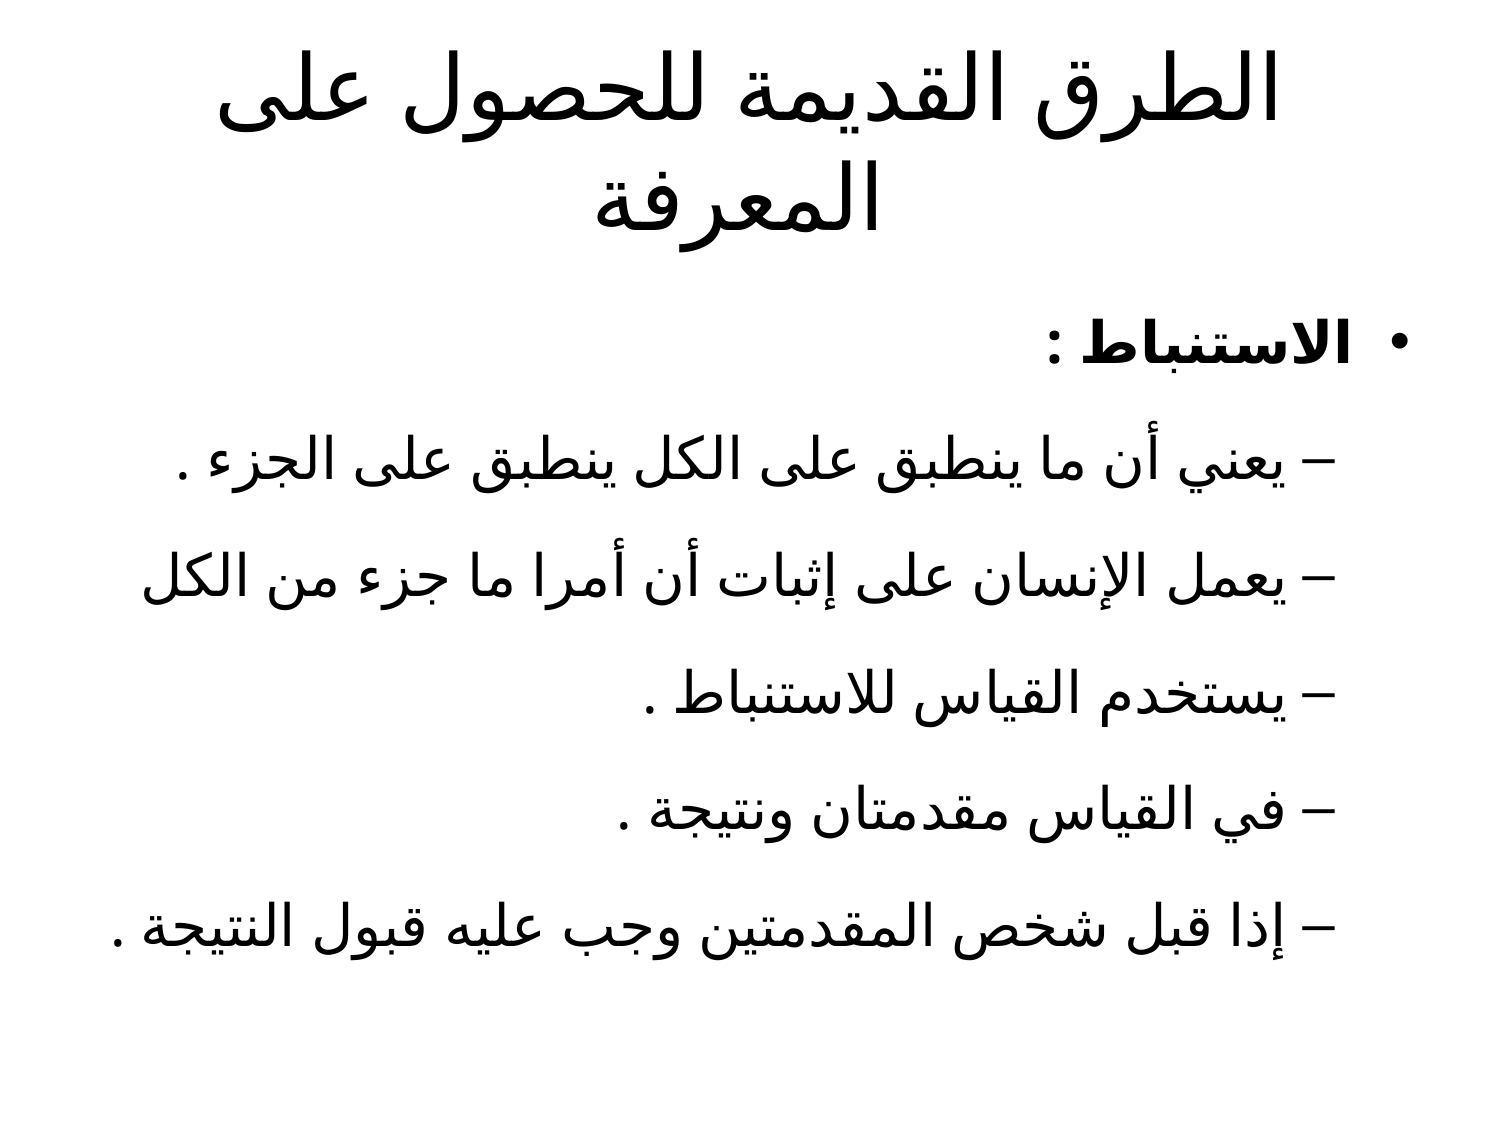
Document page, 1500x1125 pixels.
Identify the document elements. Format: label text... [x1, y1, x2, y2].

title الطرق القديمة للحصول على المعرفة [75, 45, 1425, 233]
list الاستنباط : يعني أن ما ينطبق على الكل ينطبق على الجزء . يعمل الإنسان على إثبات أن أمرا ما جزء من الكل يستخدم القياس للاستنباط . في القياس مقدمتان ونتيجة . إذا قبل شخص المقدمتين وجب عليه قبول النتيجة . [75, 262, 1425, 1005]
